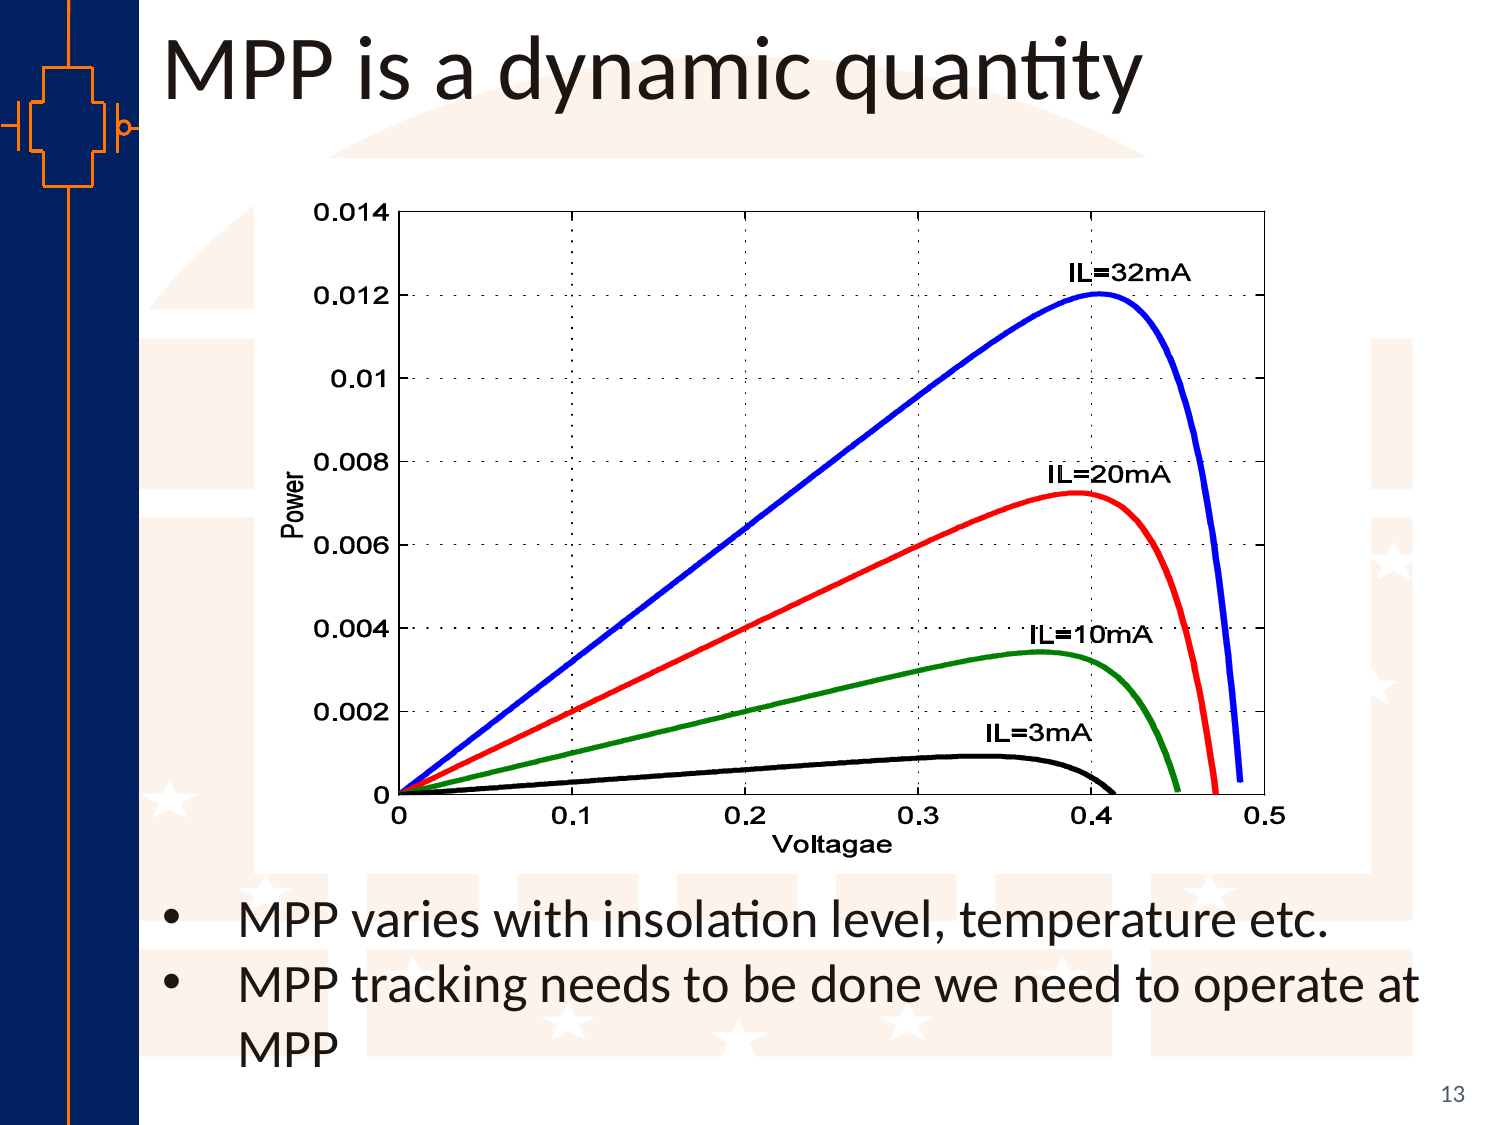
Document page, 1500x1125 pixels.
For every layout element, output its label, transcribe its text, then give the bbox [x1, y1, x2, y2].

slide_number 13 [1425, 1062, 1488, 1123]
text_box MPP varies with insolation level, temperature etc. MPP tracking needs to be done we need to operate at MPP [147, 875, 1438, 1086]
picture [253, 158, 1372, 874]
text_box MPP is a dynamic quantity [147, 0, 1500, 235]
